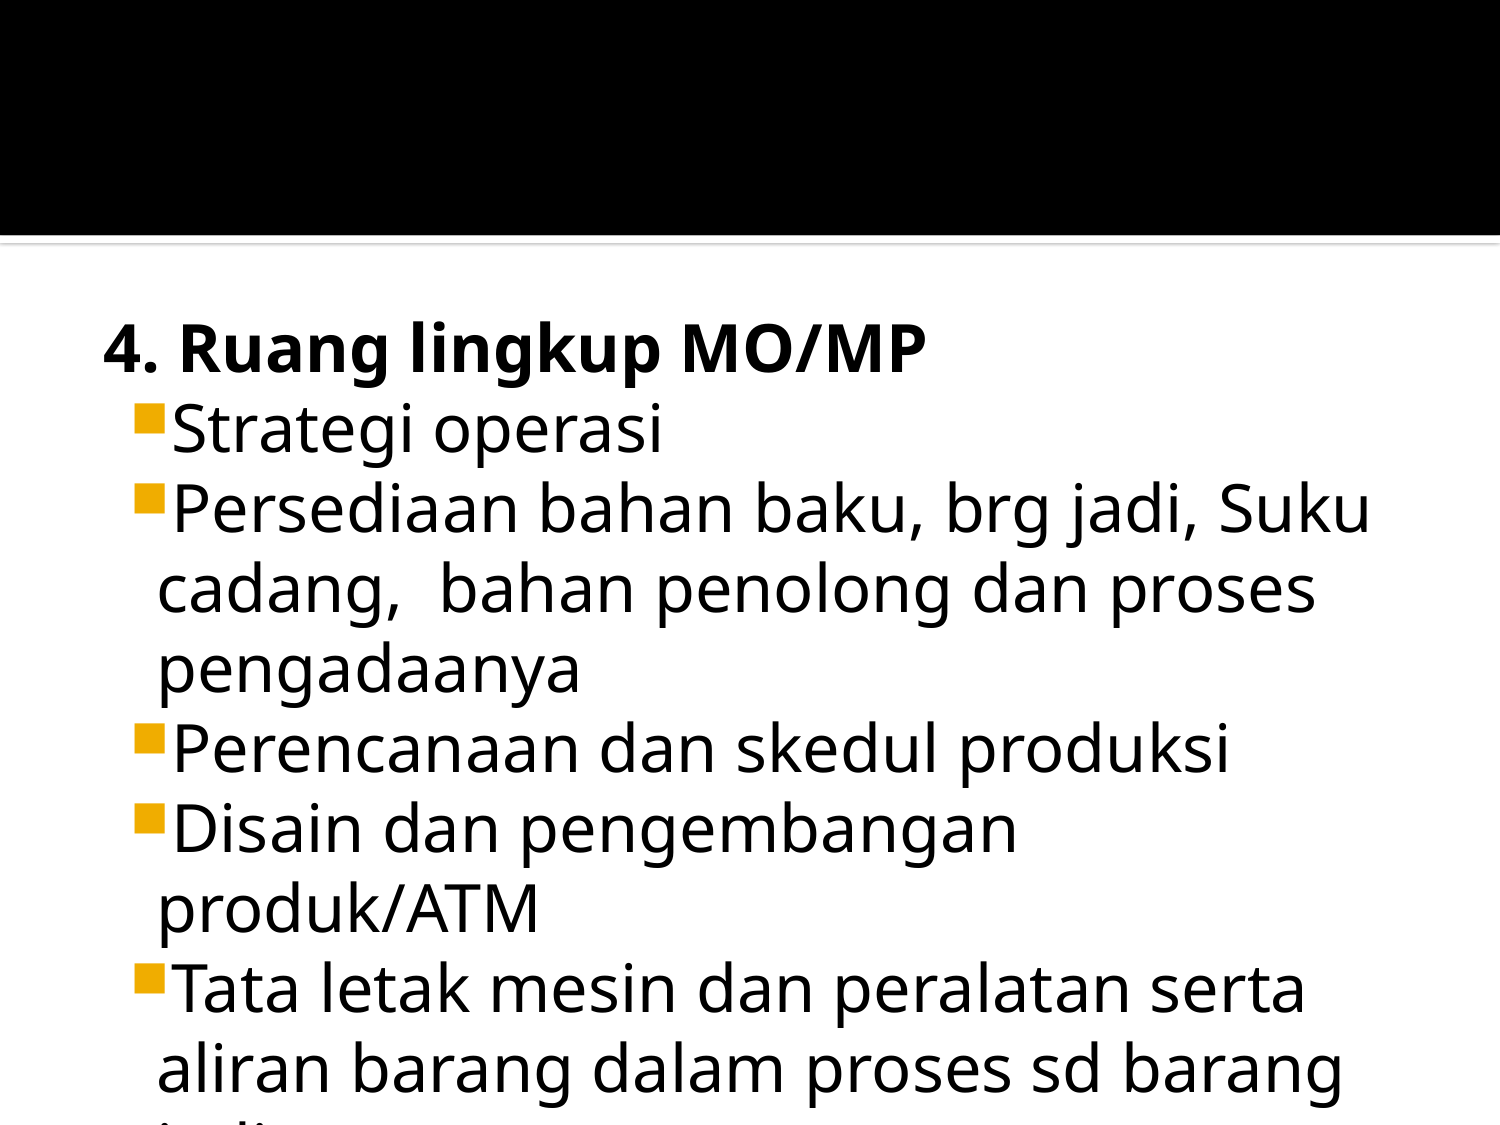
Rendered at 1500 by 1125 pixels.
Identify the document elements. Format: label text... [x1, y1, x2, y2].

list 4. Ruang lingkup MO/MP Strategi operasi Persediaan bahan baku, brg jadi, Suku cadang, bahan penolong dan proses pengadaanya Perencanaan dan skedul produksi Disain dan pengembangan produk/ATM Tata letak mesin dan peralatan serta aliran barang dalam proses sd barang jadi [75, 291, 1425, 1050]
